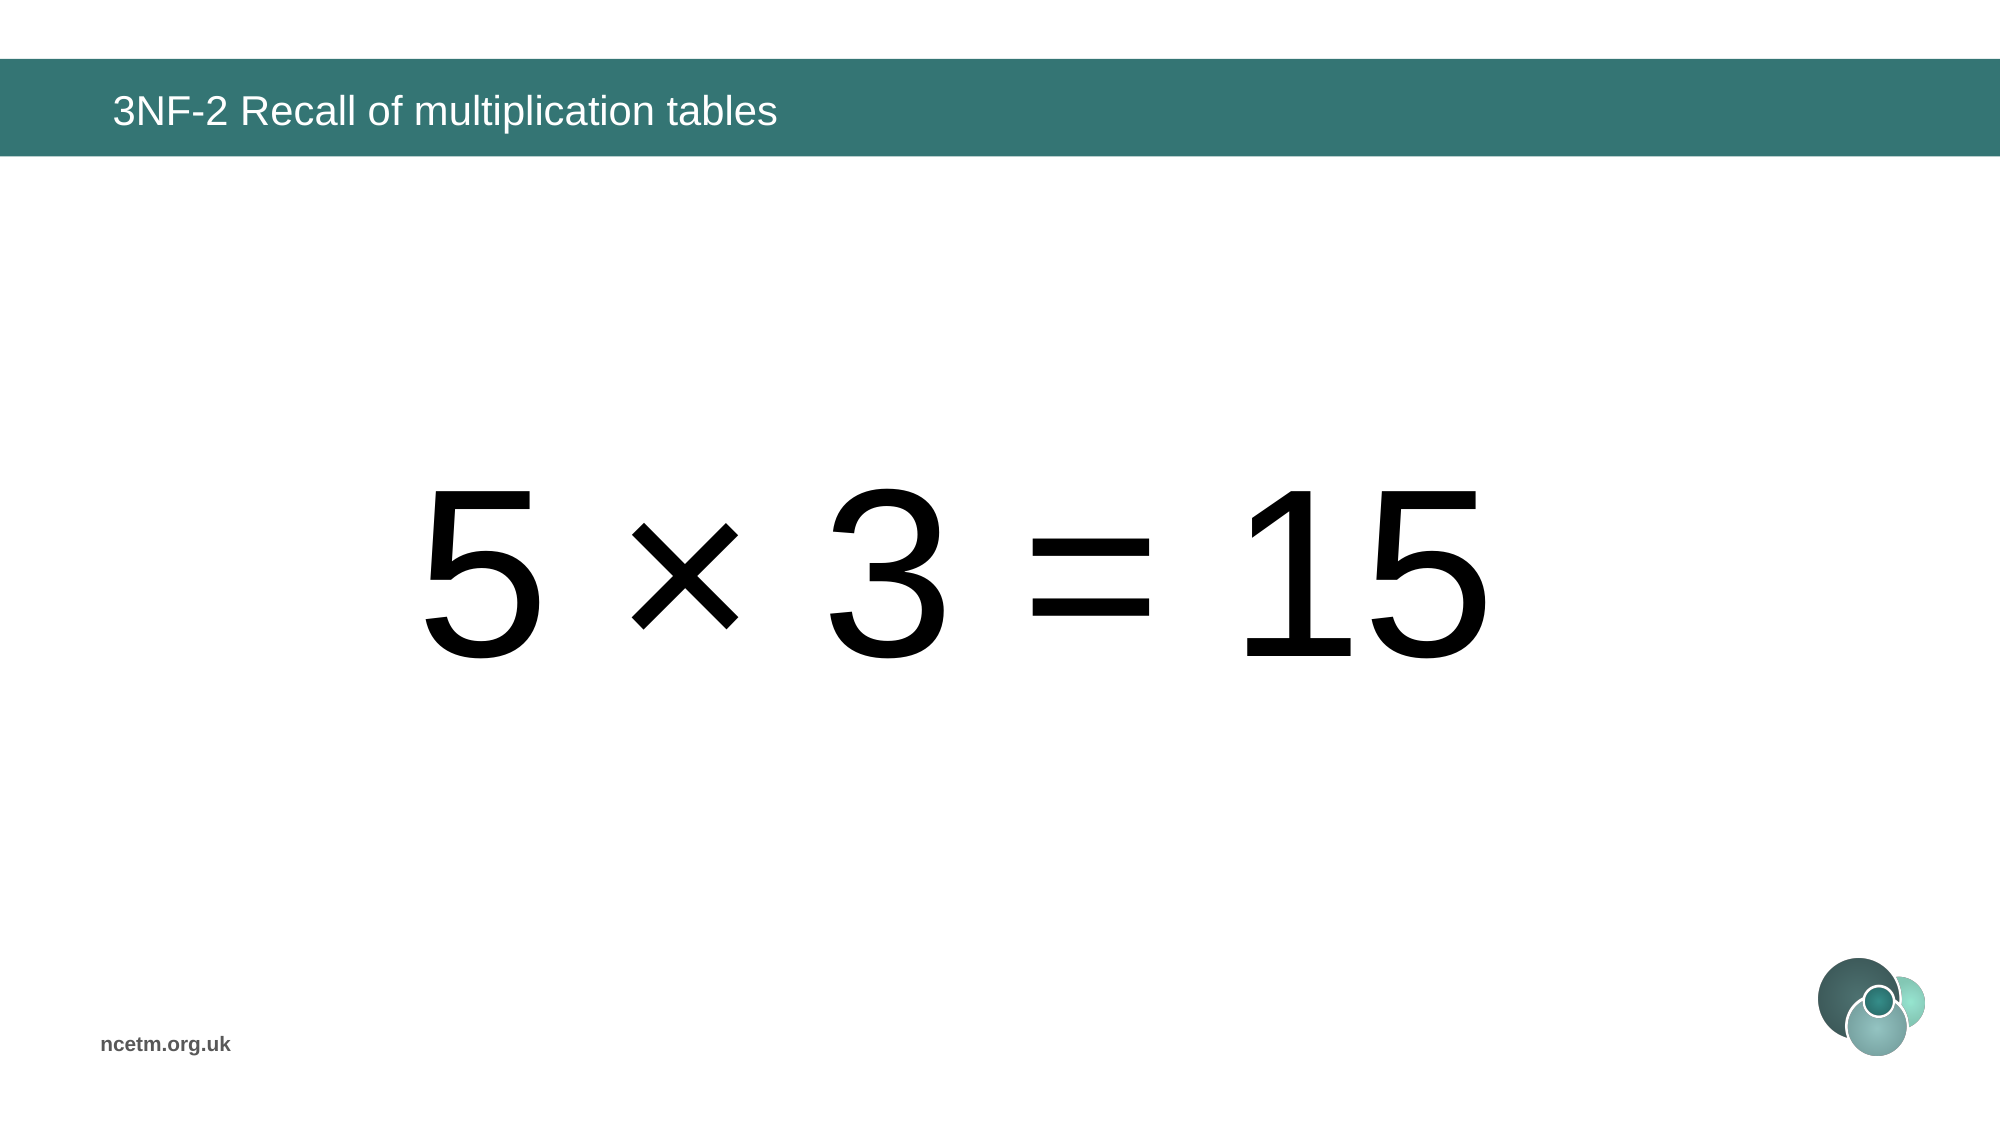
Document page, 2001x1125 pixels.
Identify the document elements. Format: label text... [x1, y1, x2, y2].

text_box 5 × 3 = [401, 409, 1214, 712]
picture [1818, 958, 1925, 1056]
title 3NF-2 Recall of multiplication tables [97, 76, 1945, 147]
text_box 15 [1214, 409, 1511, 712]
